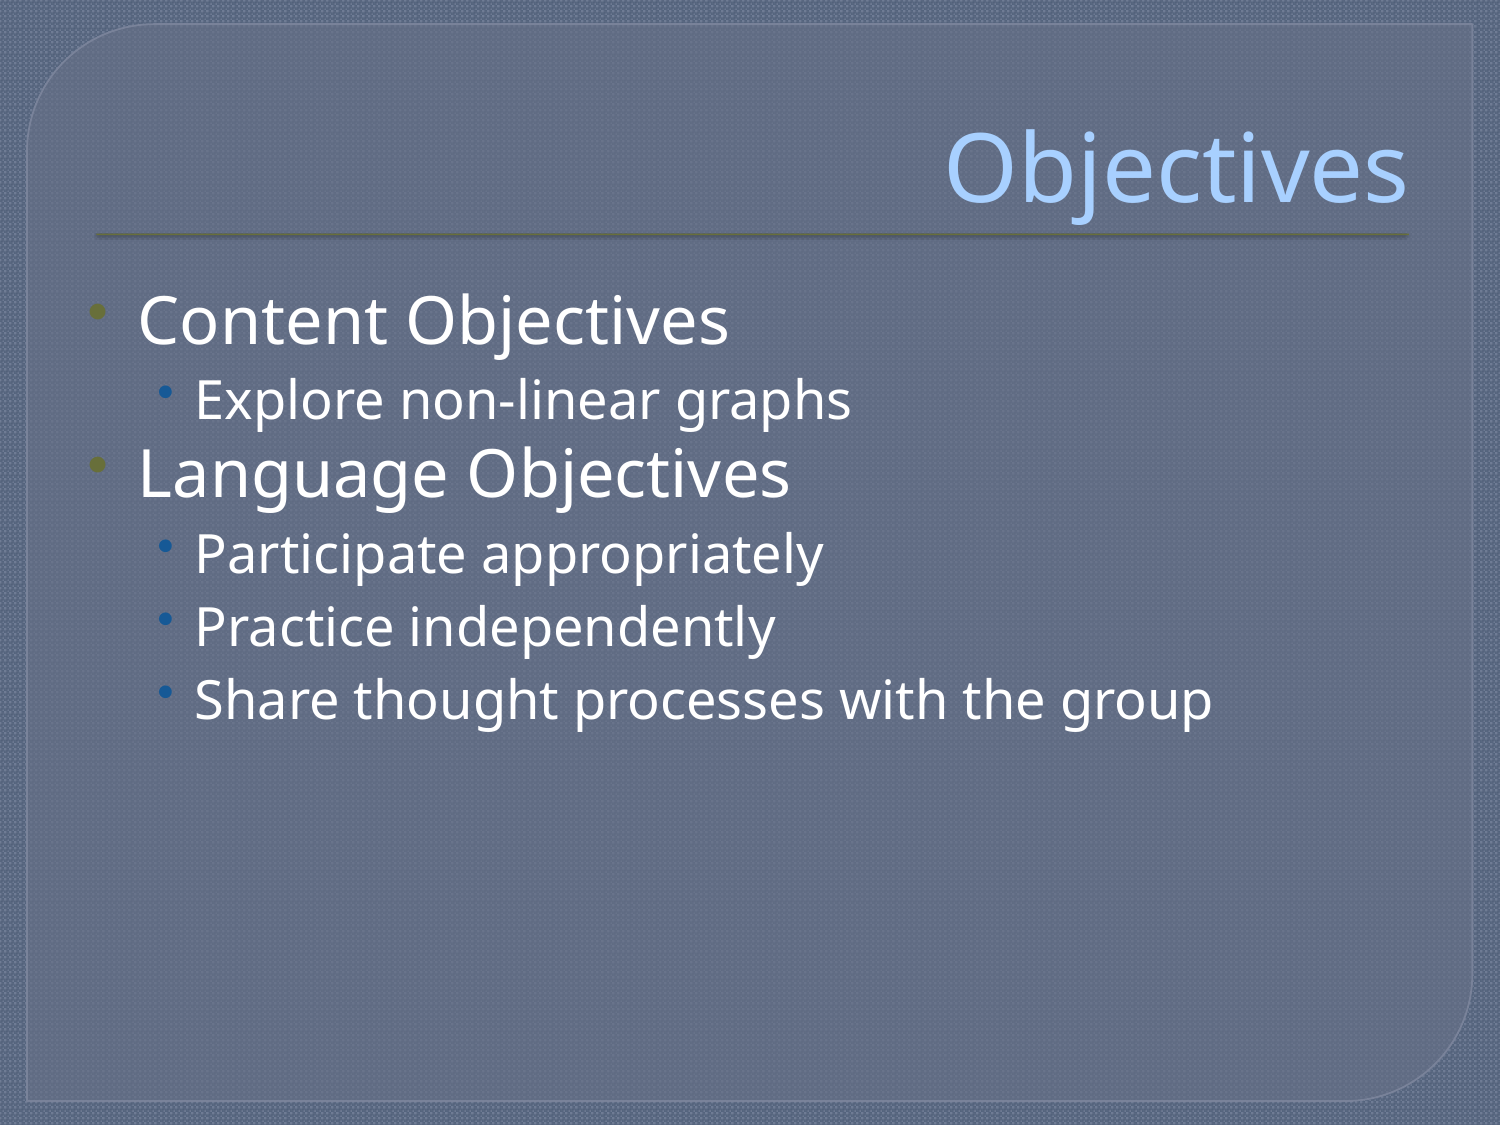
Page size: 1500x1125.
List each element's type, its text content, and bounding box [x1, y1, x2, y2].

title Objectives [75, 41, 1425, 230]
list Content Objectives Explore non-linear graphs Language Objectives Participate appropriately Practice independently Share thought processes with the group [75, 270, 1425, 1013]
